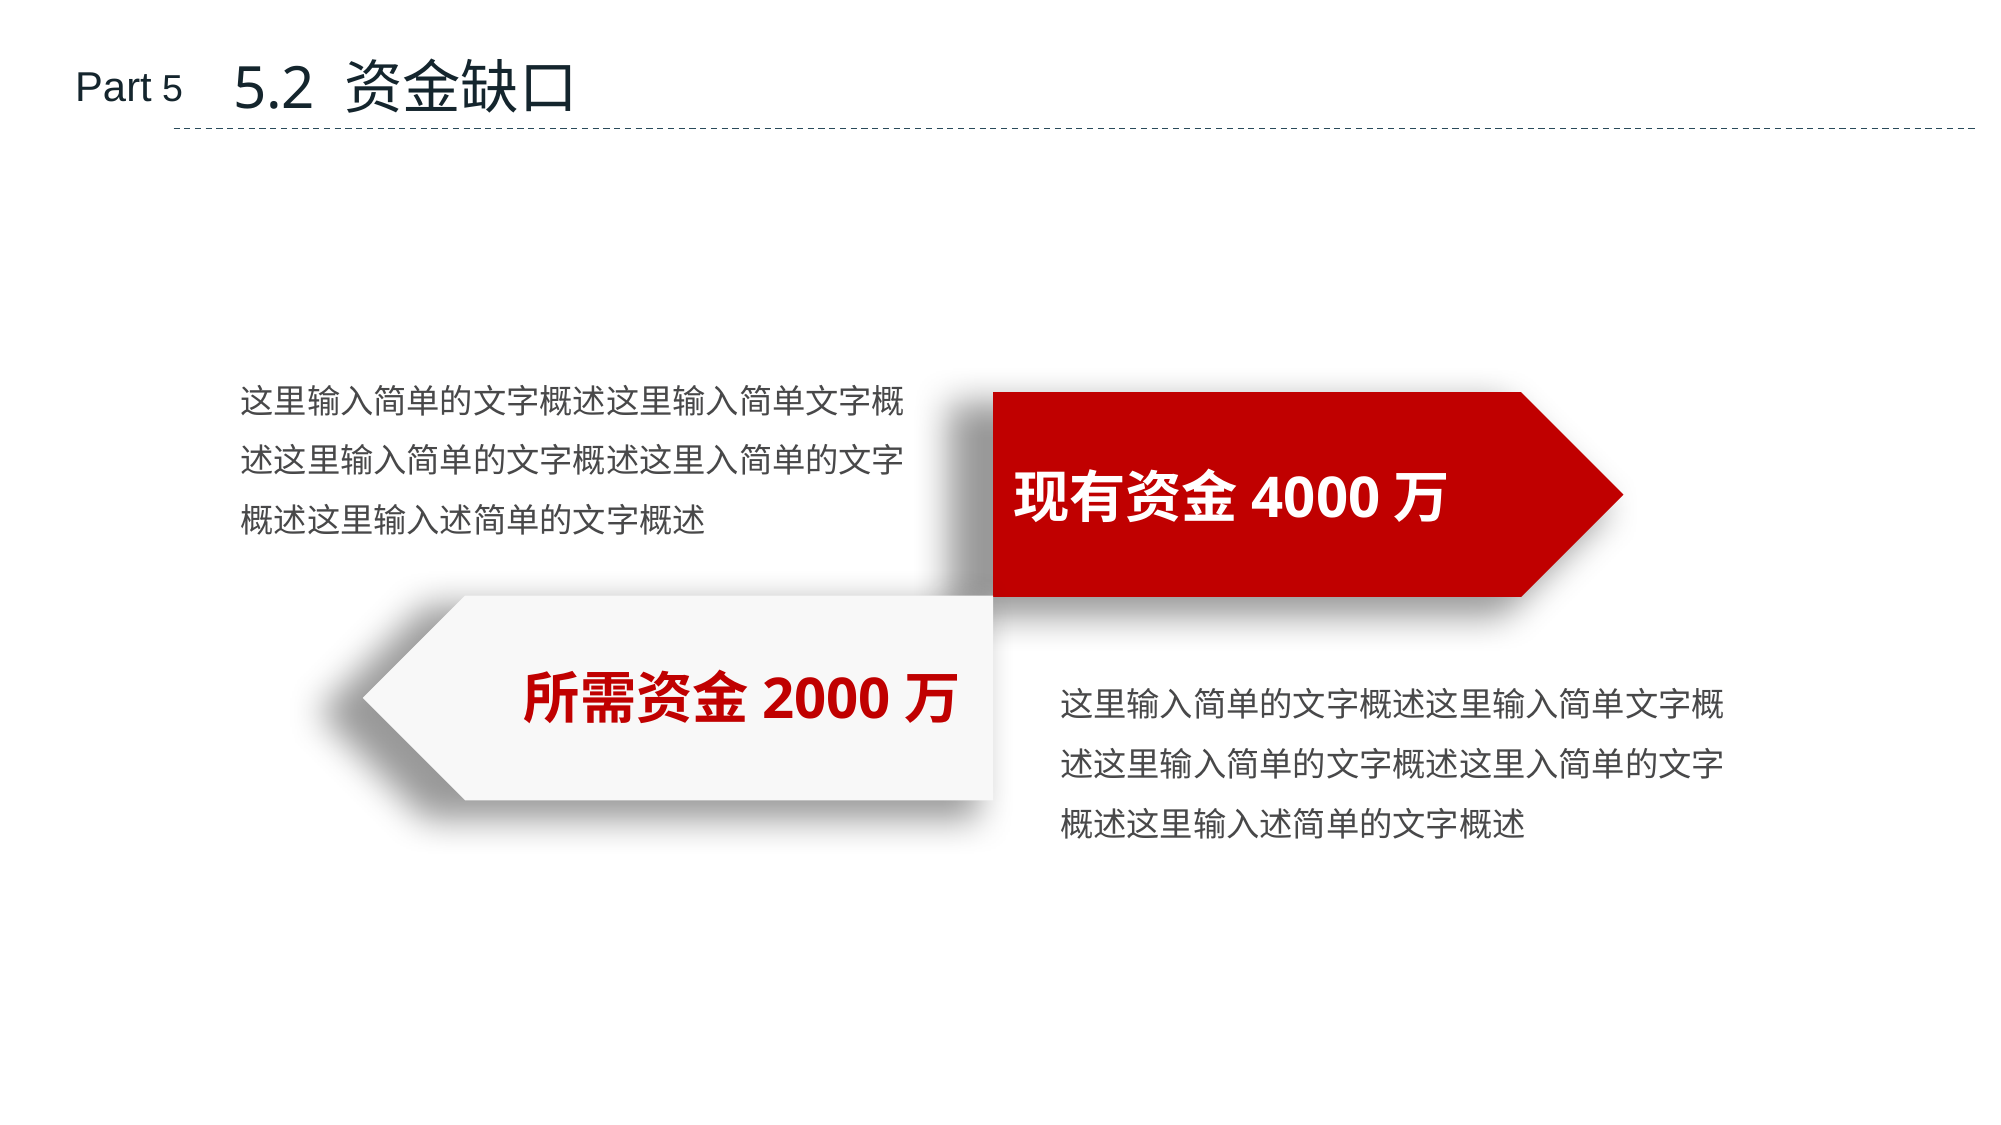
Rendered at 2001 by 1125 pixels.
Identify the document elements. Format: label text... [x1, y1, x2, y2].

text_box 现有资金4000万 [993, 450, 1529, 539]
text_box [991, 390, 1626, 600]
text_box 这里输入简单的文字概述这里输入简单文字概 述这里输入简单的文字概述这里入简单的文字 概述这里输入述简单的文字概述 [1040, 653, 1750, 854]
text_box [360, 593, 996, 803]
text_box 5.2 资金缺口 [218, 42, 1046, 127]
text_box Part 5 [22, 52, 198, 118]
text_box 这里输入简单的文字概述这里输入简单文字概 述这里输入简单的文字概述这里入简单的文字 概述这里输入述简单的文字概述 [220, 349, 930, 550]
text_box 所需资金2000万 [445, 652, 981, 740]
